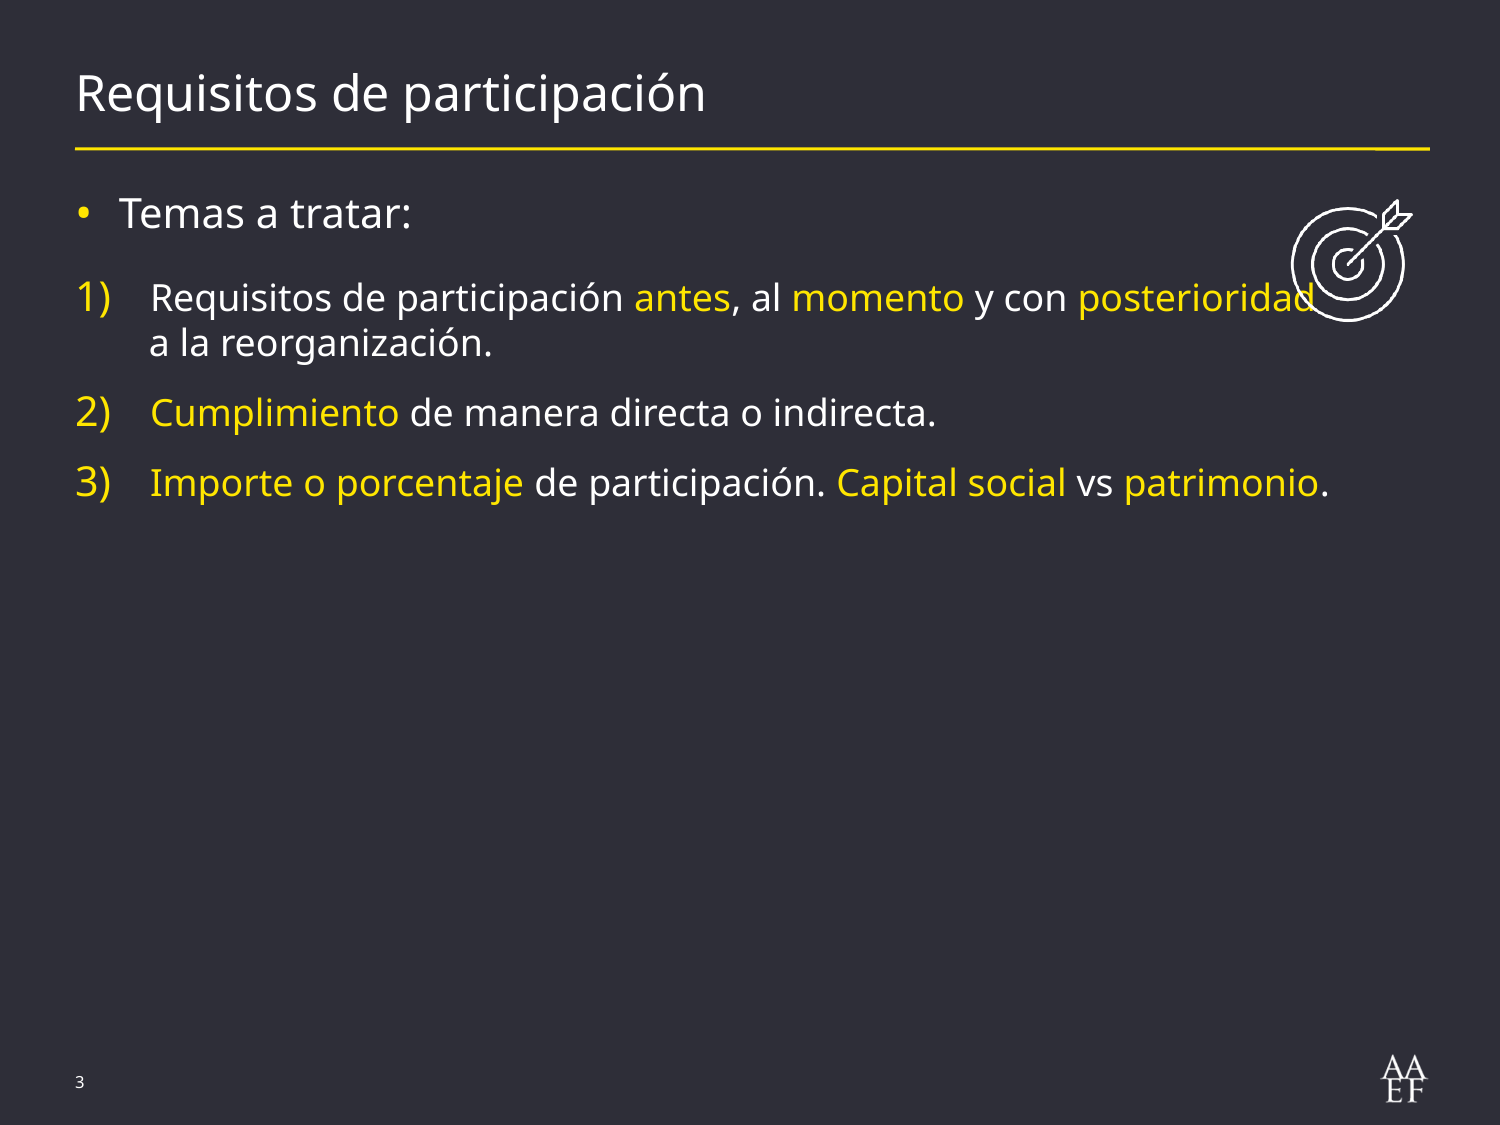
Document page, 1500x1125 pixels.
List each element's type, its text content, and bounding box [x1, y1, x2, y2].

slide_number 3 [75, 1068, 184, 1099]
list Temas a tratar: Requisitos de participación antes, al momento y con posterioridad a la reorganización. Cumplimiento de manera directa o indirecta. Importe o porcentaje de participación. Capital social vs patrimonio. [75, 186, 1425, 999]
title Requisitos de participación [75, 48, 1425, 146]
picture [1369, 1050, 1436, 1104]
picture [1274, 186, 1426, 337]
